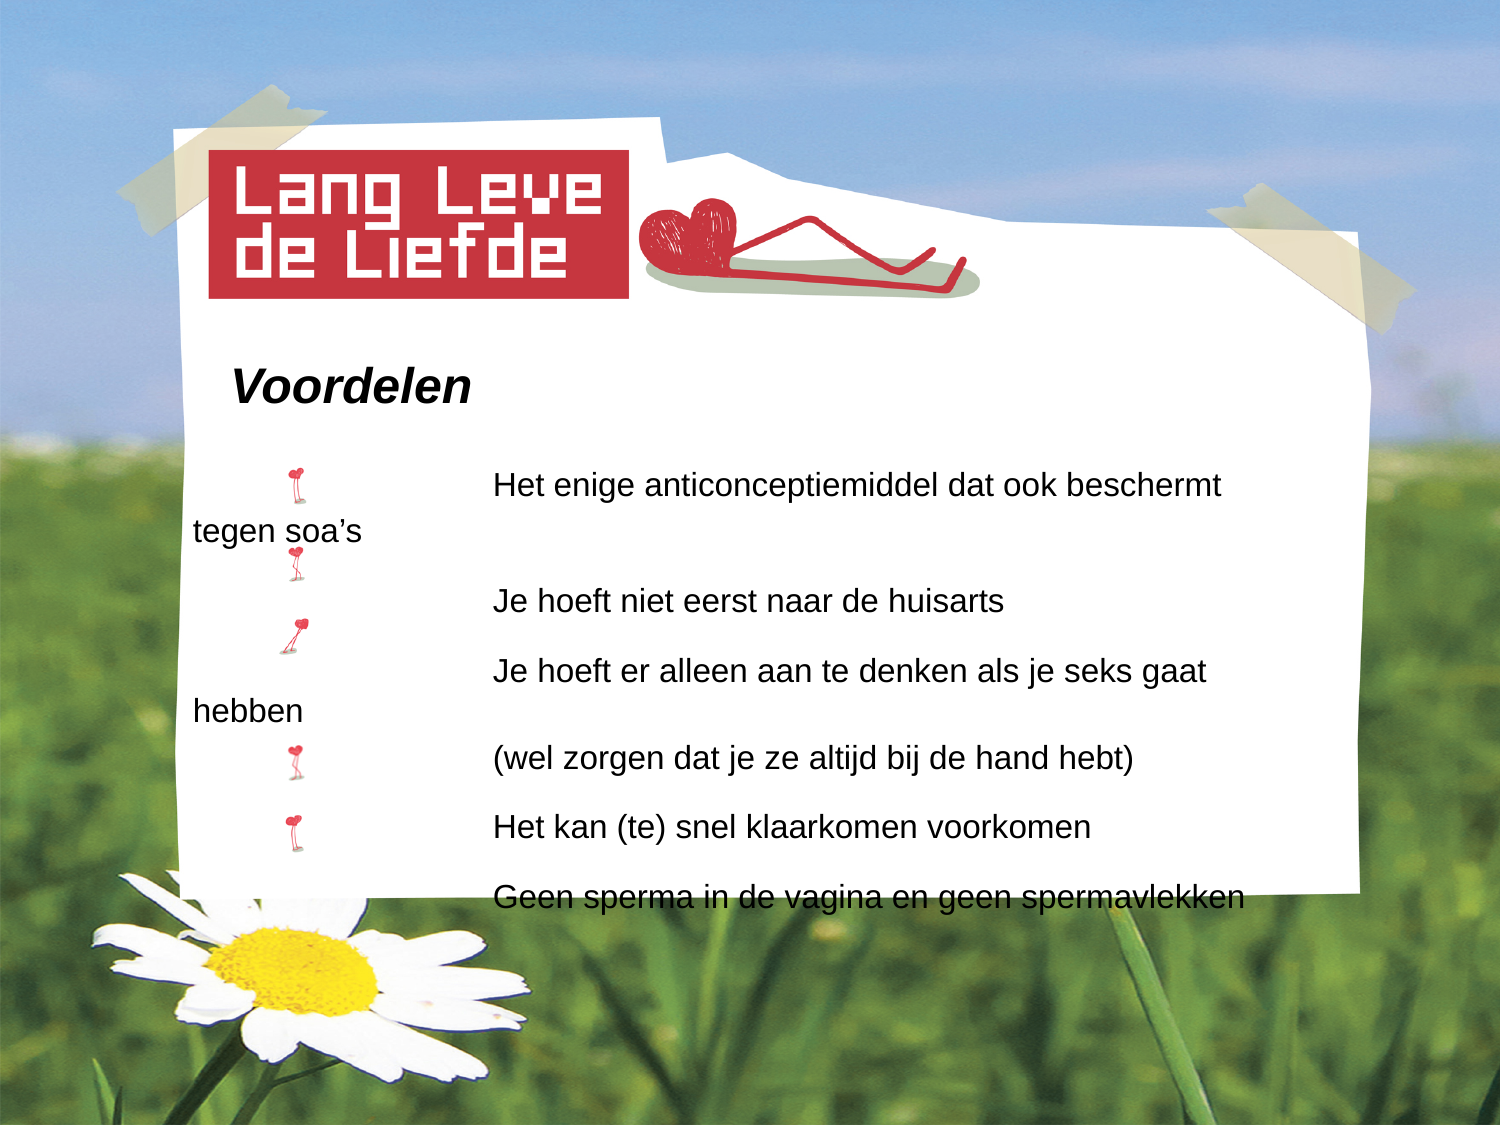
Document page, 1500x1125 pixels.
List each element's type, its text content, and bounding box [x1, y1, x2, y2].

list Voordelen Het enige anticonceptiemiddel dat ook beschermt tegen soa’s Je hoeft niet eerst naar de huisarts Je hoeft er alleen aan te denken als je seks gaat hebben (wel zorgen dat je ze altijd bij de hand hebt) Het kan (te) snel klaarkomen voorkomen Geen sperma in de vagina en geen spermavlekken [177, 328, 1307, 877]
picture [0, 0, 1500, 1125]
